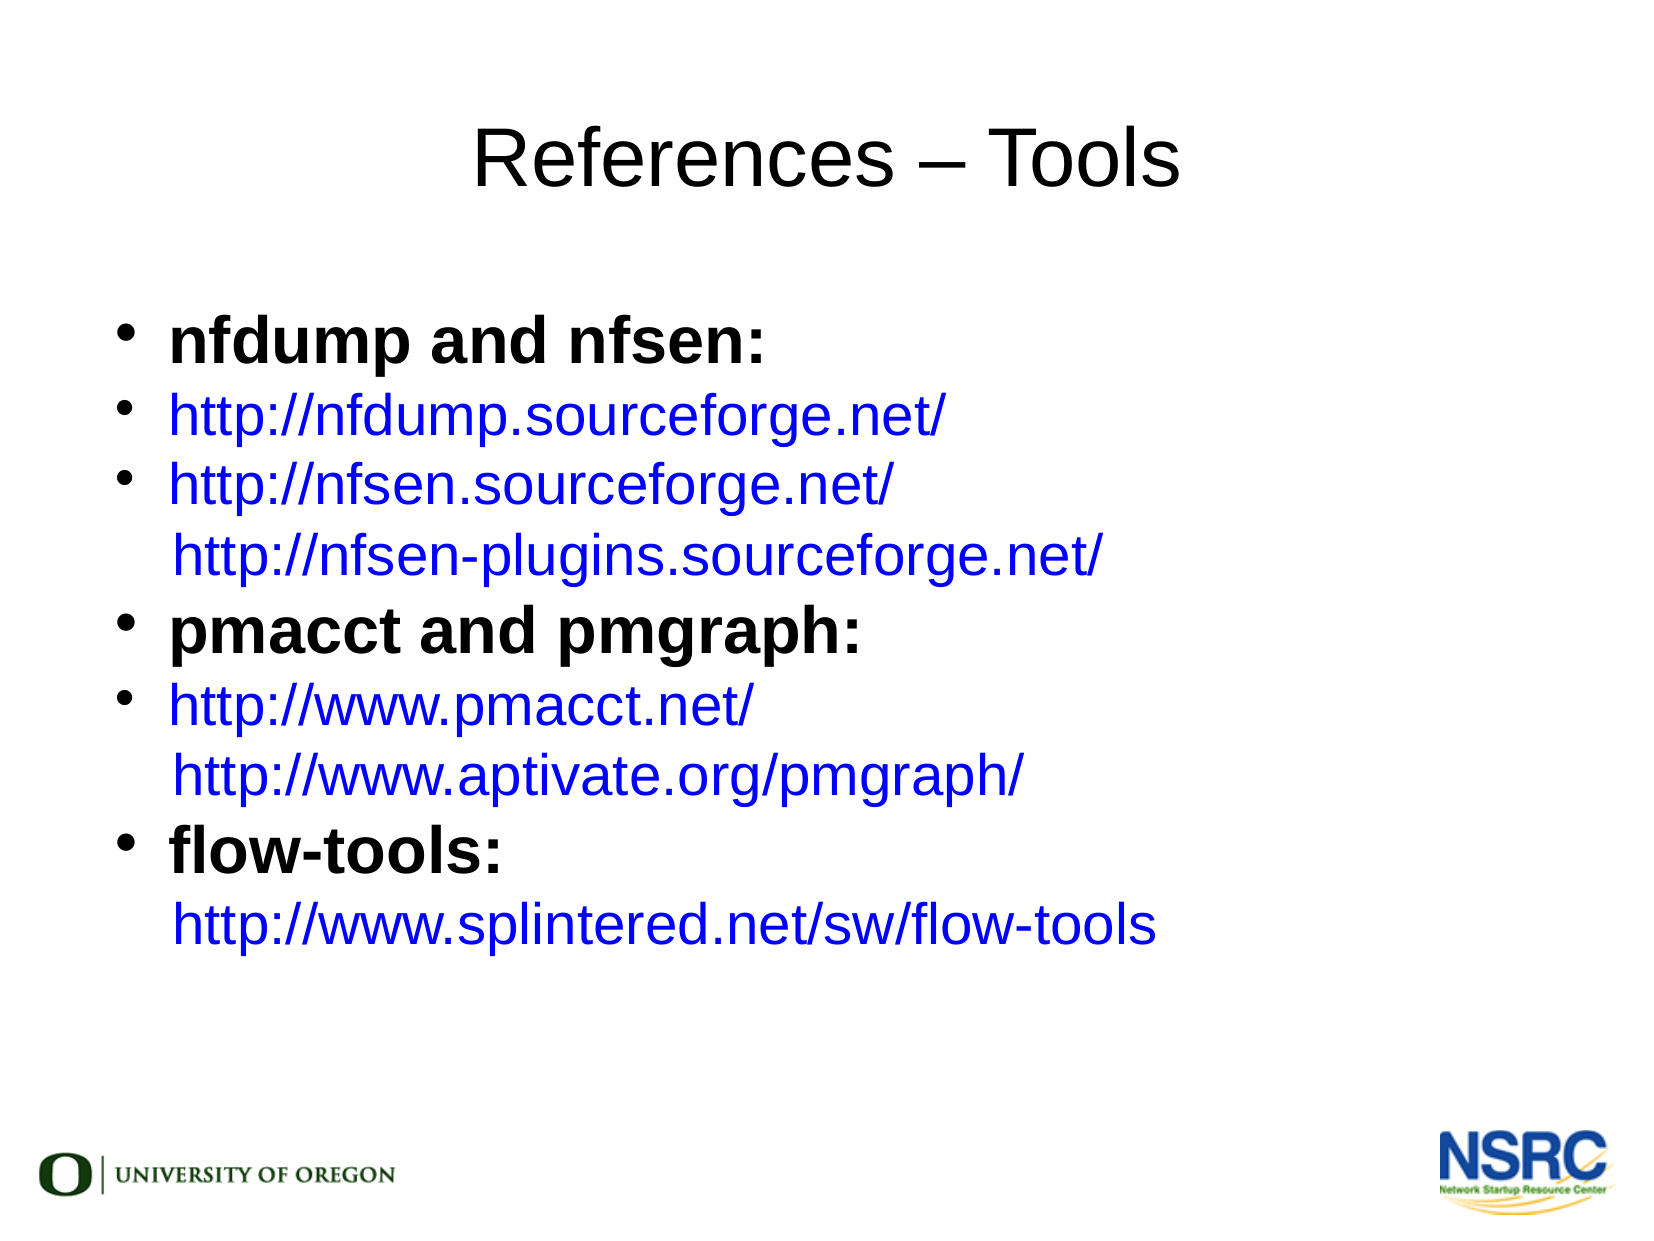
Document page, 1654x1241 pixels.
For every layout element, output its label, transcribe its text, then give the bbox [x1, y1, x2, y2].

text_box References – Tools [82, 49, 1571, 257]
picture [1440, 1130, 1616, 1215]
text_box nfdump and nfsen: http://nfdump.sourceforge.net/ http://nfsen.sourceforge.net/ http://nfsen-plugins.sourceforge.net/ pmacct and pmgraph: http://www.pmacct.net/ http://www.aptivate.org/pmgraph/ flow-tools: http://www.splintered.net/sw/flow-tools [82, 289, 1571, 1108]
picture [37, 1151, 397, 1198]
